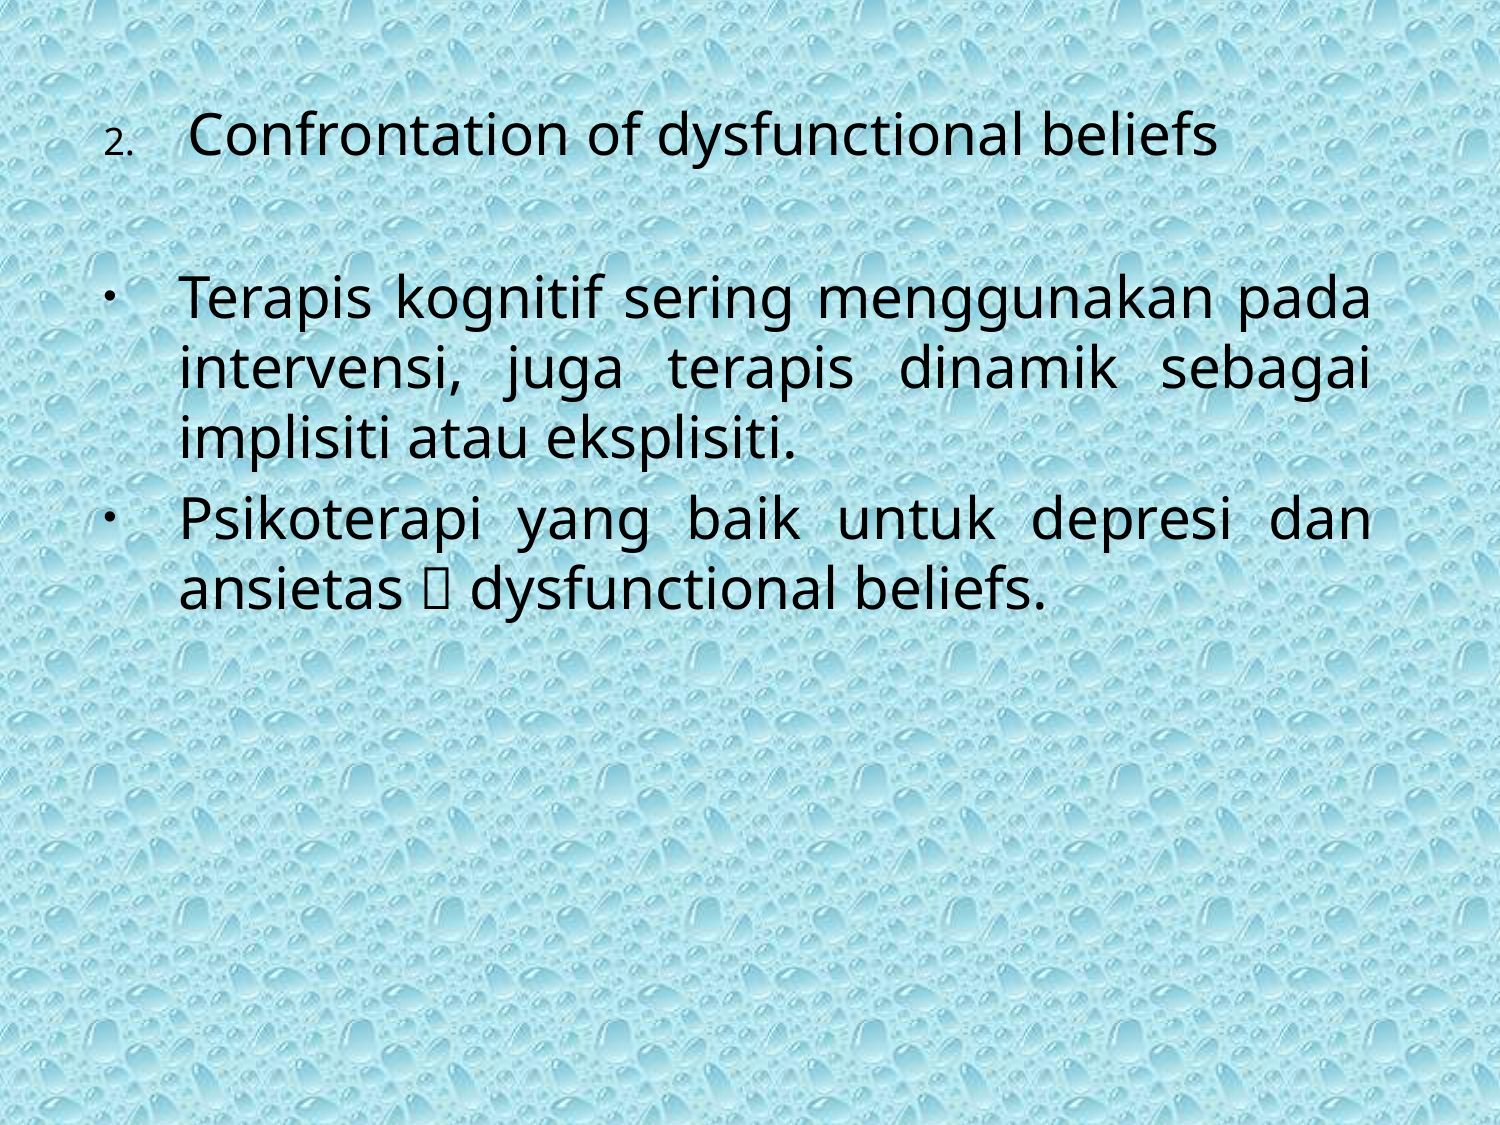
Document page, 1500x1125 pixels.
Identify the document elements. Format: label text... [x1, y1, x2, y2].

subtitle Confrontation of dysfunctional beliefs Terapis kognitif sering menggunakan pada intervensi, juga terapis dinamik sebagai implisiti atau eksplisiti. Psikoterapi yang baik untuk depresi dan ansietas  dysfunctional beliefs. [88, 90, 1388, 1024]
picture [0, 0, 1500, 1125]
